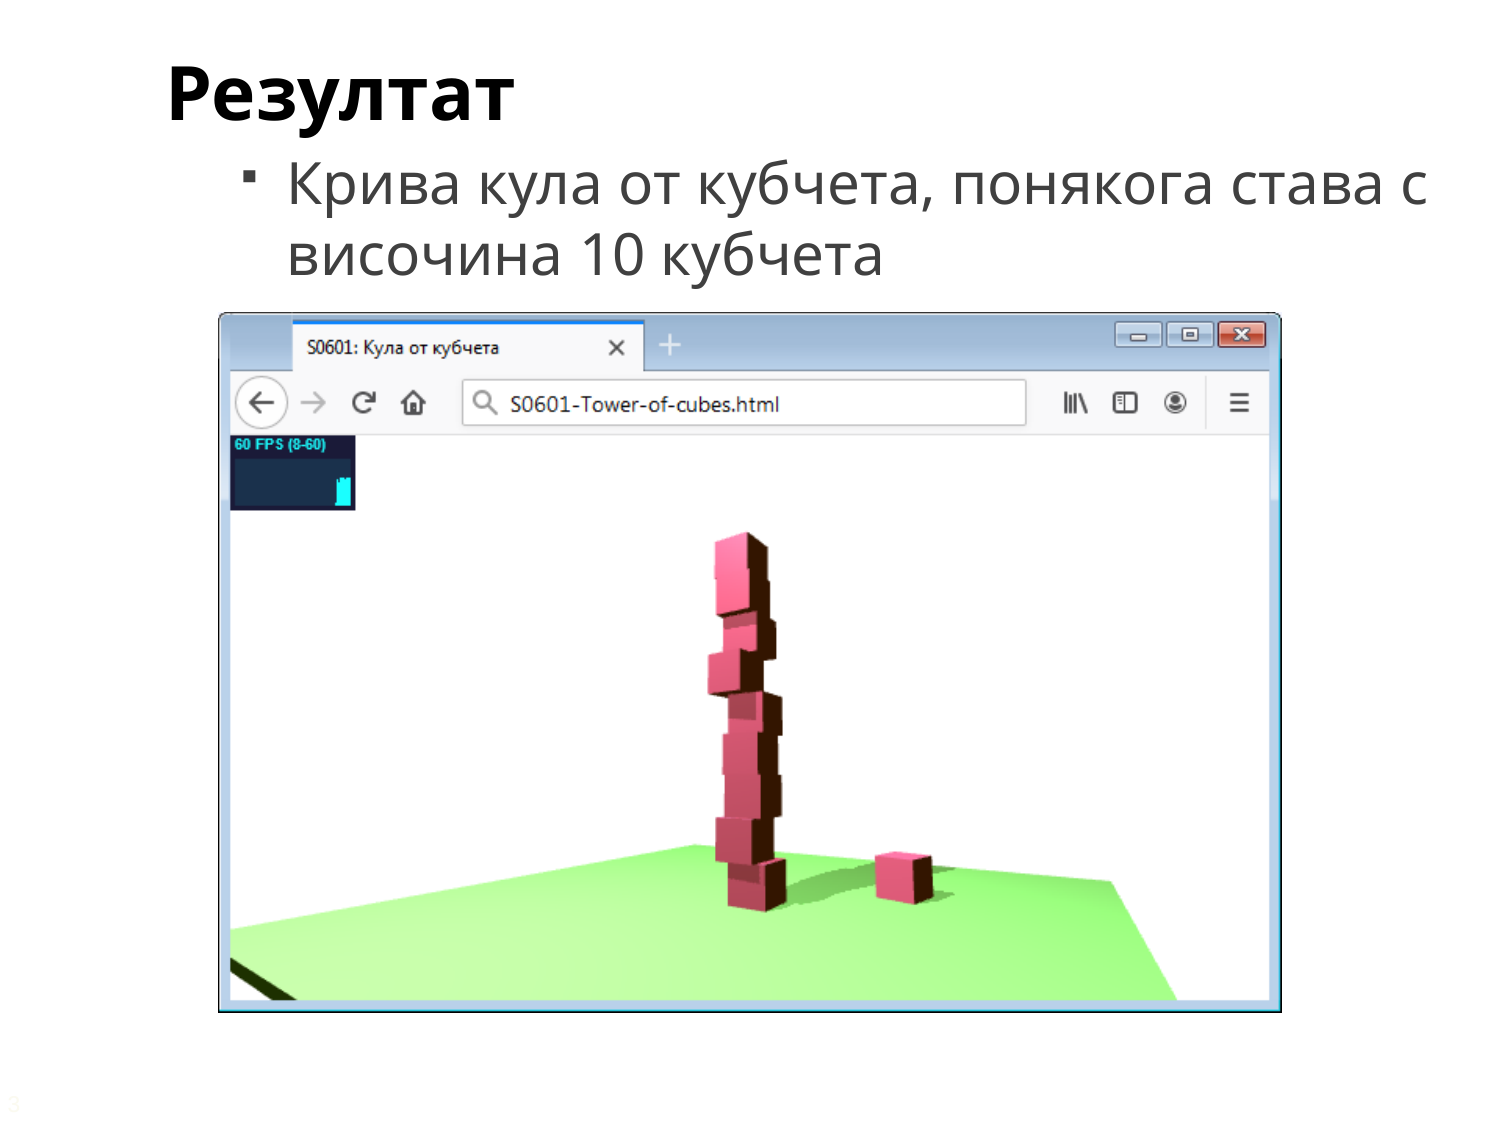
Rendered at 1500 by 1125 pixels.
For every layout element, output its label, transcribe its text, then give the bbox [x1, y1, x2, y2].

picture [218, 312, 1282, 1013]
list Резултат Крива кула от кубчета, понякога става с височина 10 кубчета [150, 37, 1488, 1113]
